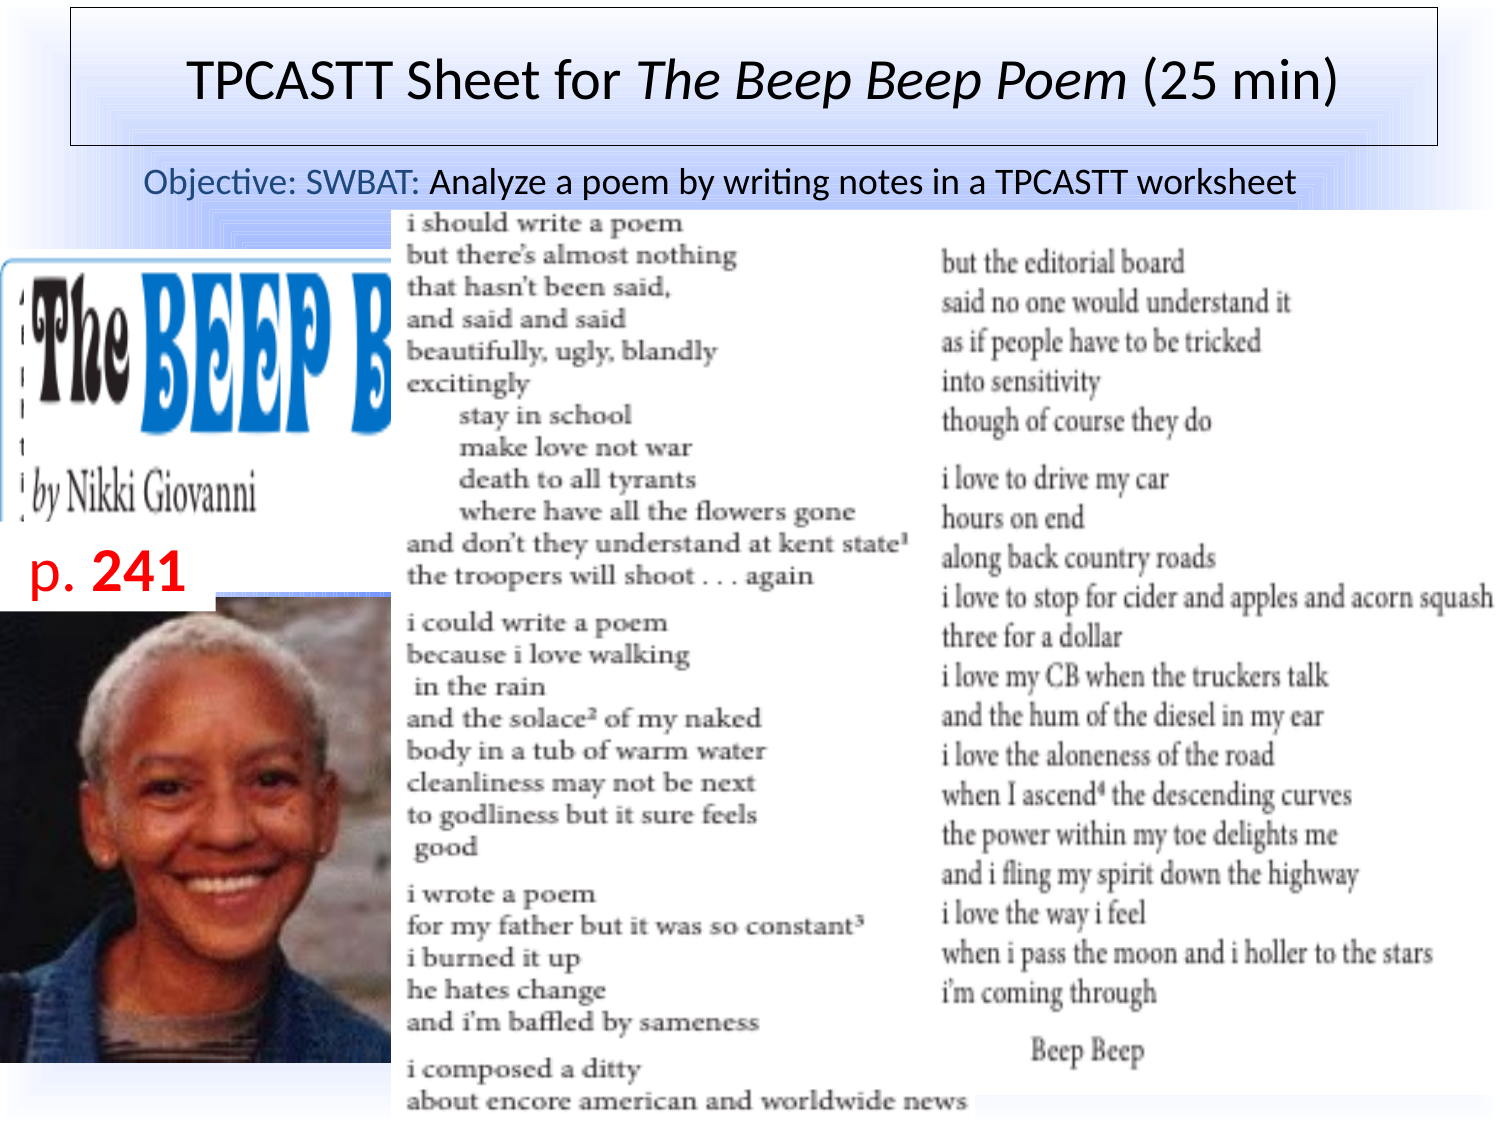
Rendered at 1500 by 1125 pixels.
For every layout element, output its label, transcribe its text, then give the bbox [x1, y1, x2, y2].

picture [0, 210, 1500, 1125]
title TPCASTT Sheet for The Beep Beep Poem (25 min) [70, 7, 1438, 146]
text_box Objective: SWBAT: Analyze a poem by writing notes in a TPCASTT worksheet [24, 149, 1367, 210]
